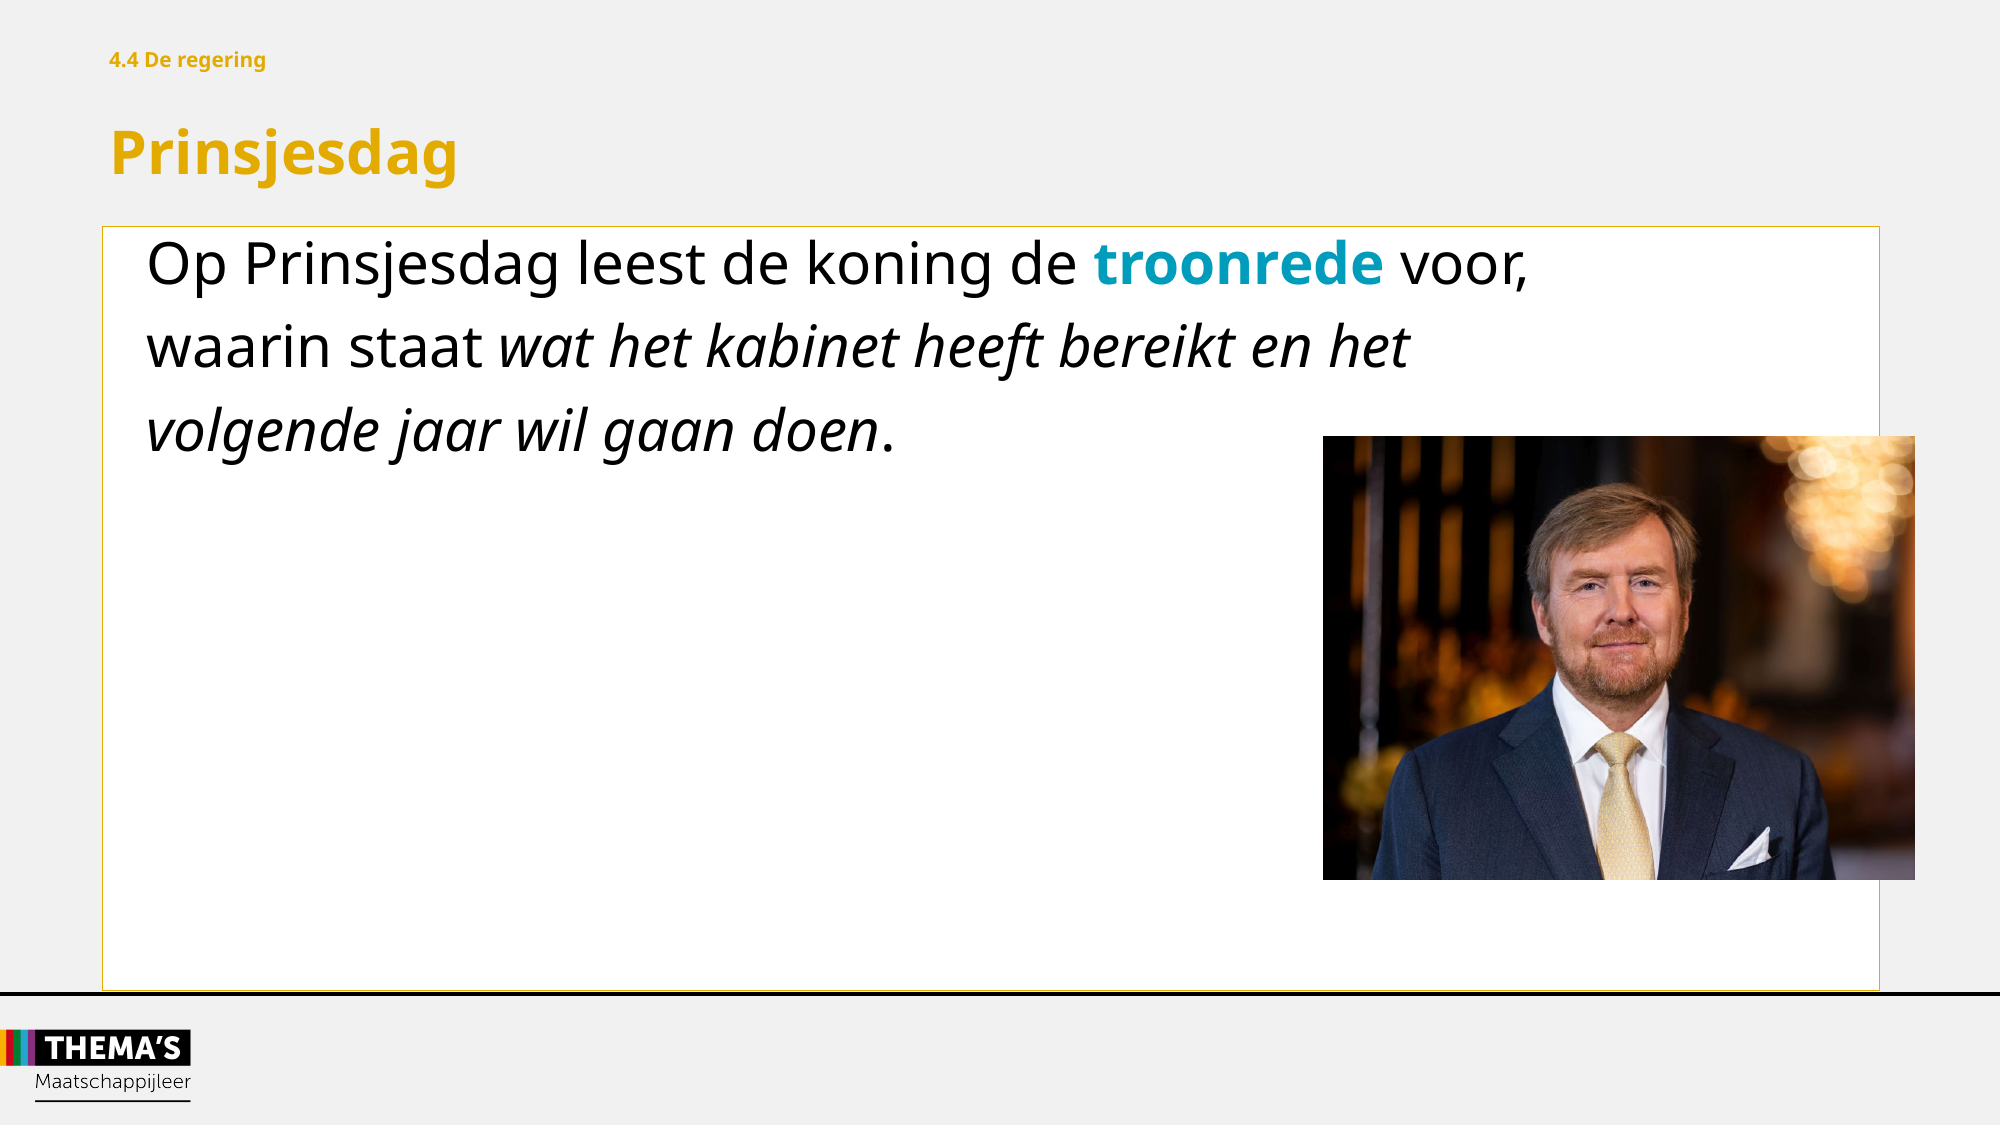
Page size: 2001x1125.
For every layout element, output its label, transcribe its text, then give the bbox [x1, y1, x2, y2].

list Op Prinsjesdag leest de koning de troonrede voor, waarin staat wat het kabinet heeft bereikt en het volgende jaar wil gaan doen. [102, 226, 1880, 991]
list Prinsjesdag [94, 114, 1879, 205]
list 4.4 De regering [94, 33, 941, 88]
picture [1323, 436, 1915, 880]
picture [0, 993, 203, 1125]
